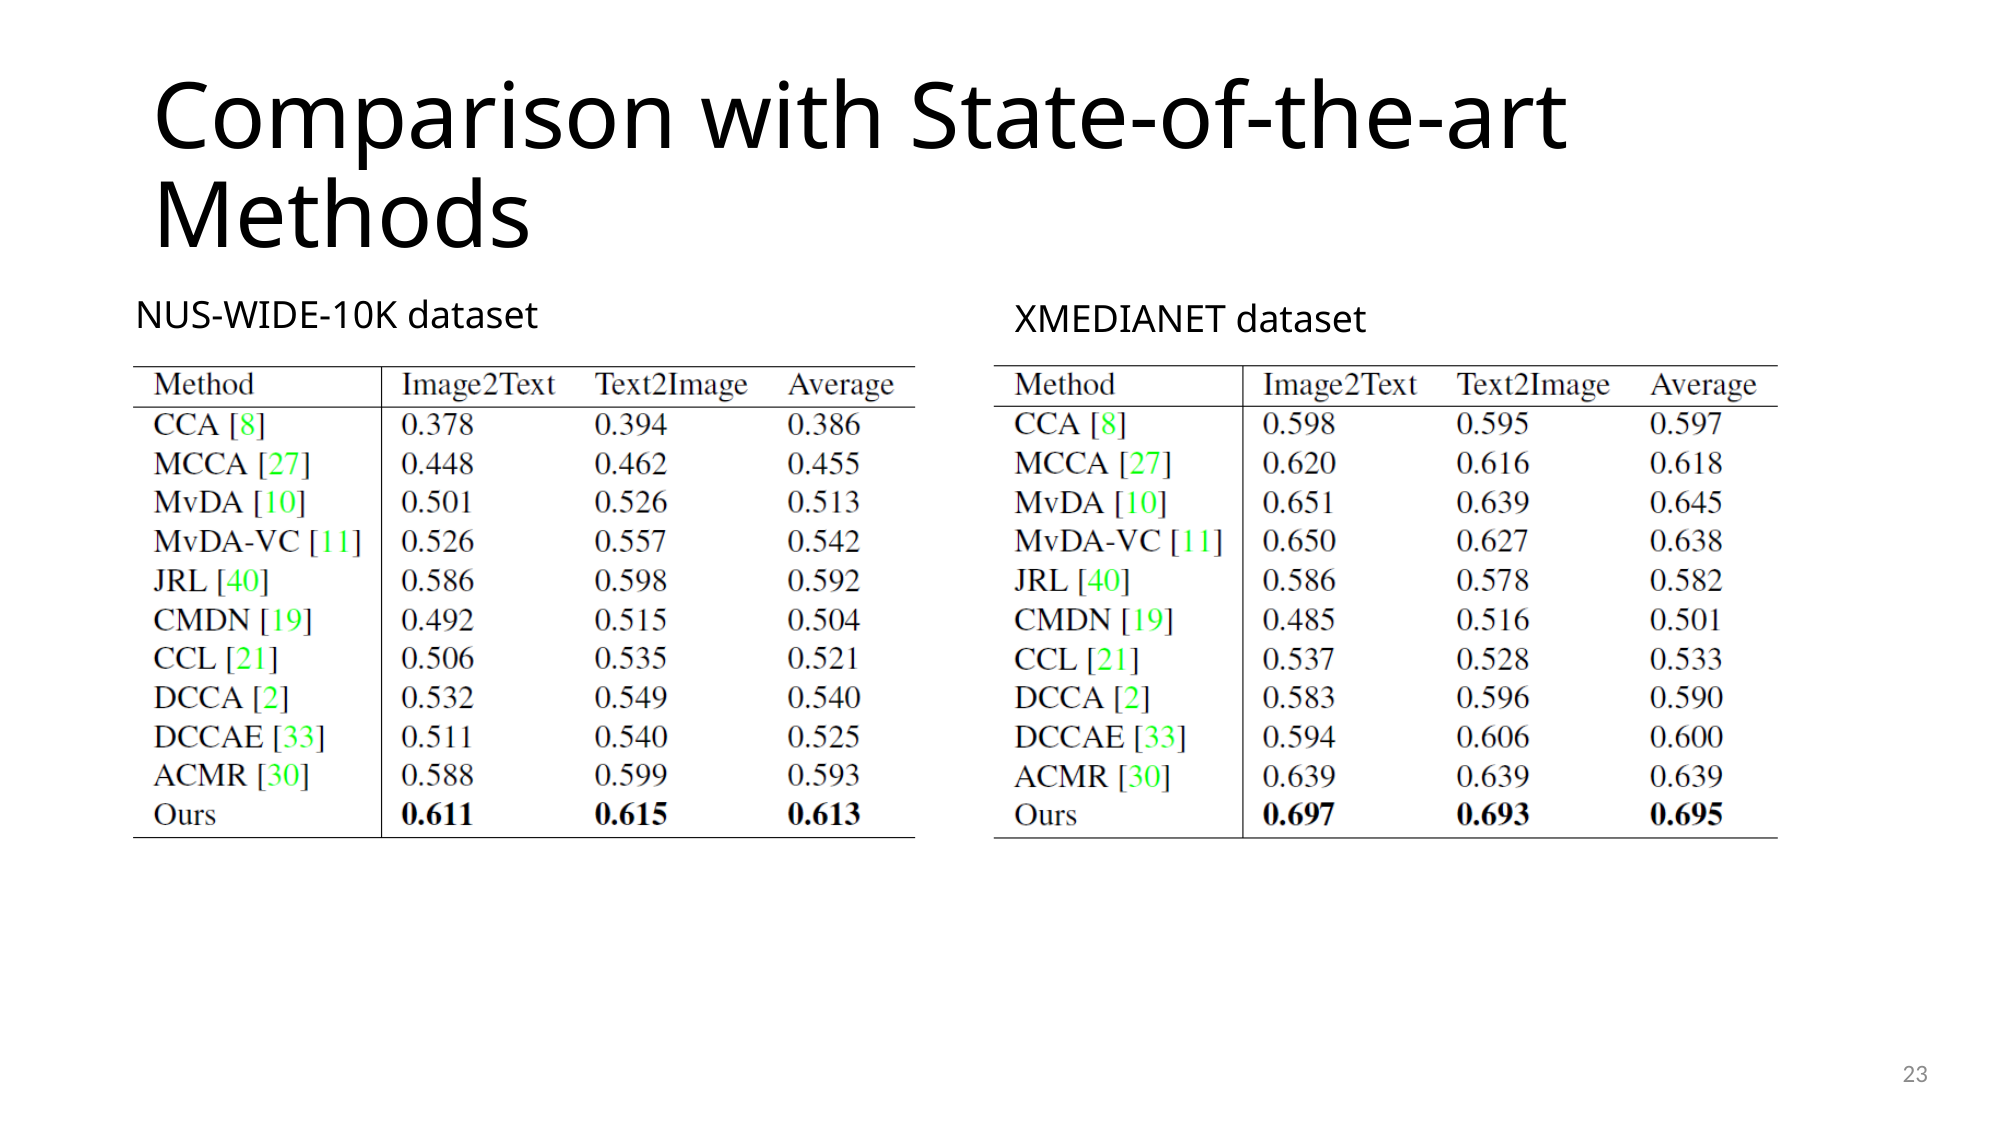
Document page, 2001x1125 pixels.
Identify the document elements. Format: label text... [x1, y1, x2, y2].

text_box NUS-WIDE-10K dataset [120, 283, 746, 344]
picture [120, 352, 925, 848]
slide_number 23 [1493, 1042, 1944, 1103]
text_box XMEDIANET dataset [1000, 287, 1626, 348]
picture [984, 351, 1791, 855]
title Comparison with State-of-the-art Methods [137, 59, 1863, 278]
